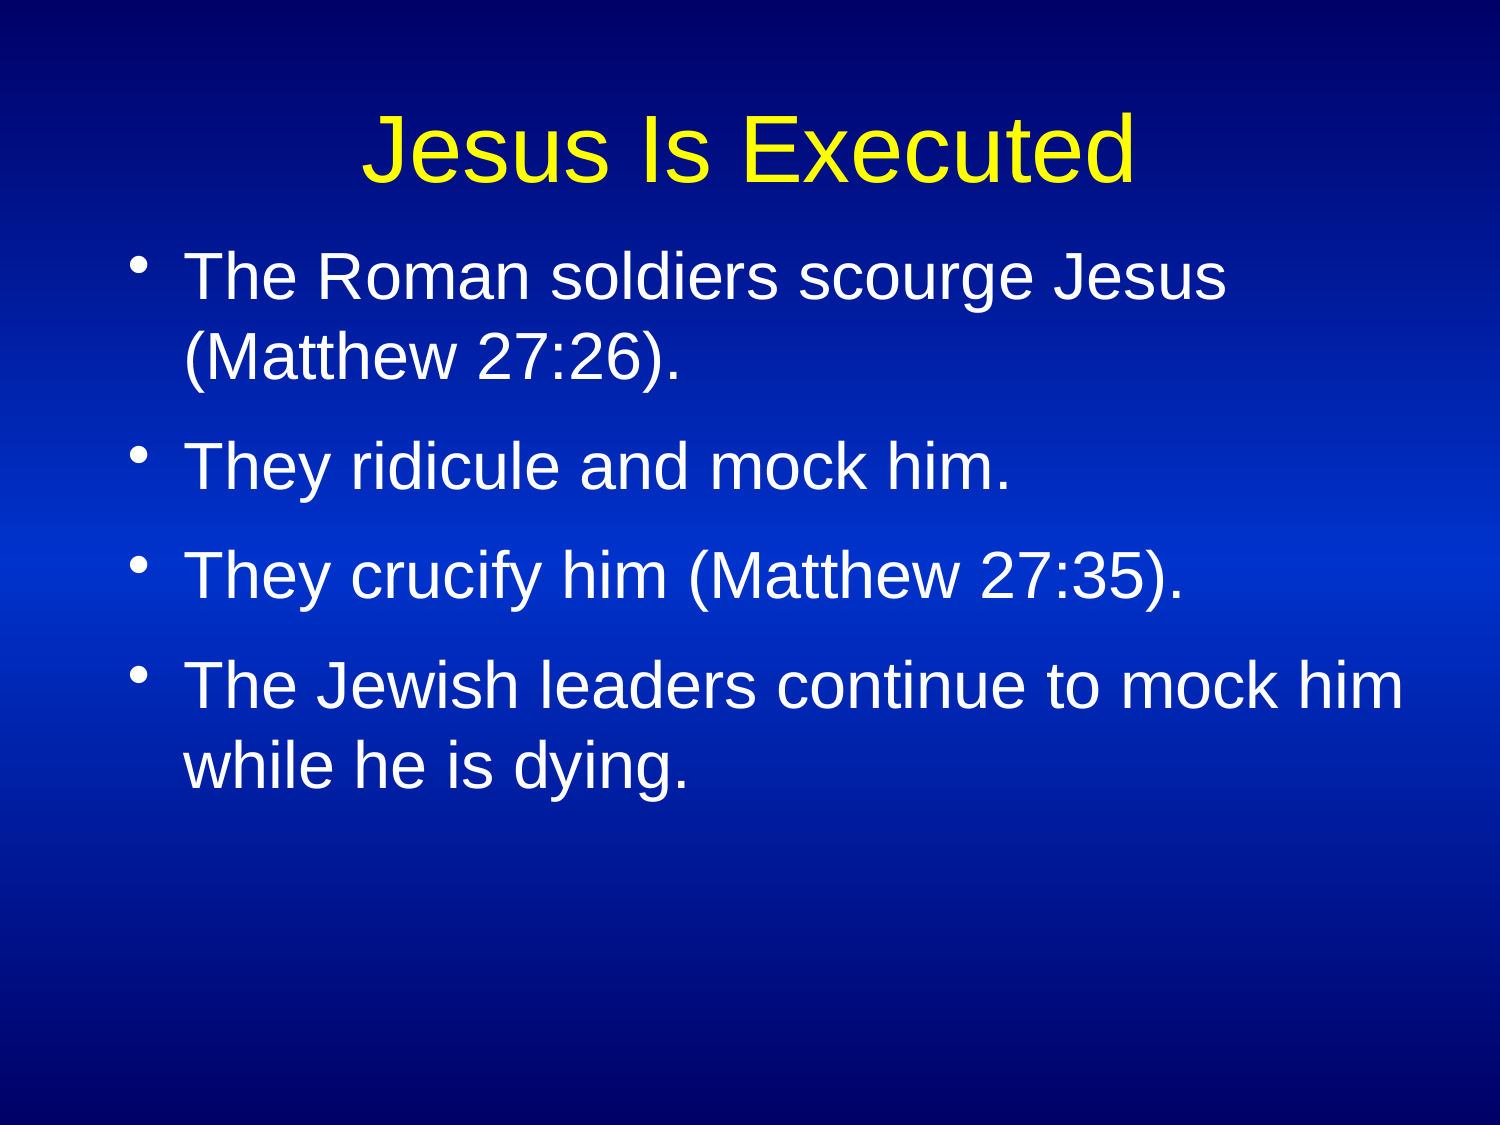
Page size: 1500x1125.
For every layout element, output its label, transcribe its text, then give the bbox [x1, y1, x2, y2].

list The Roman soldiers scourge Jesus (Matthew 27:26). They ridicule and mock him. They crucify him (Matthew 27:35). The Jewish leaders continue to mock him while he is dying. [112, 224, 1463, 1125]
title Jesus Is Executed [37, 50, 1463, 238]
